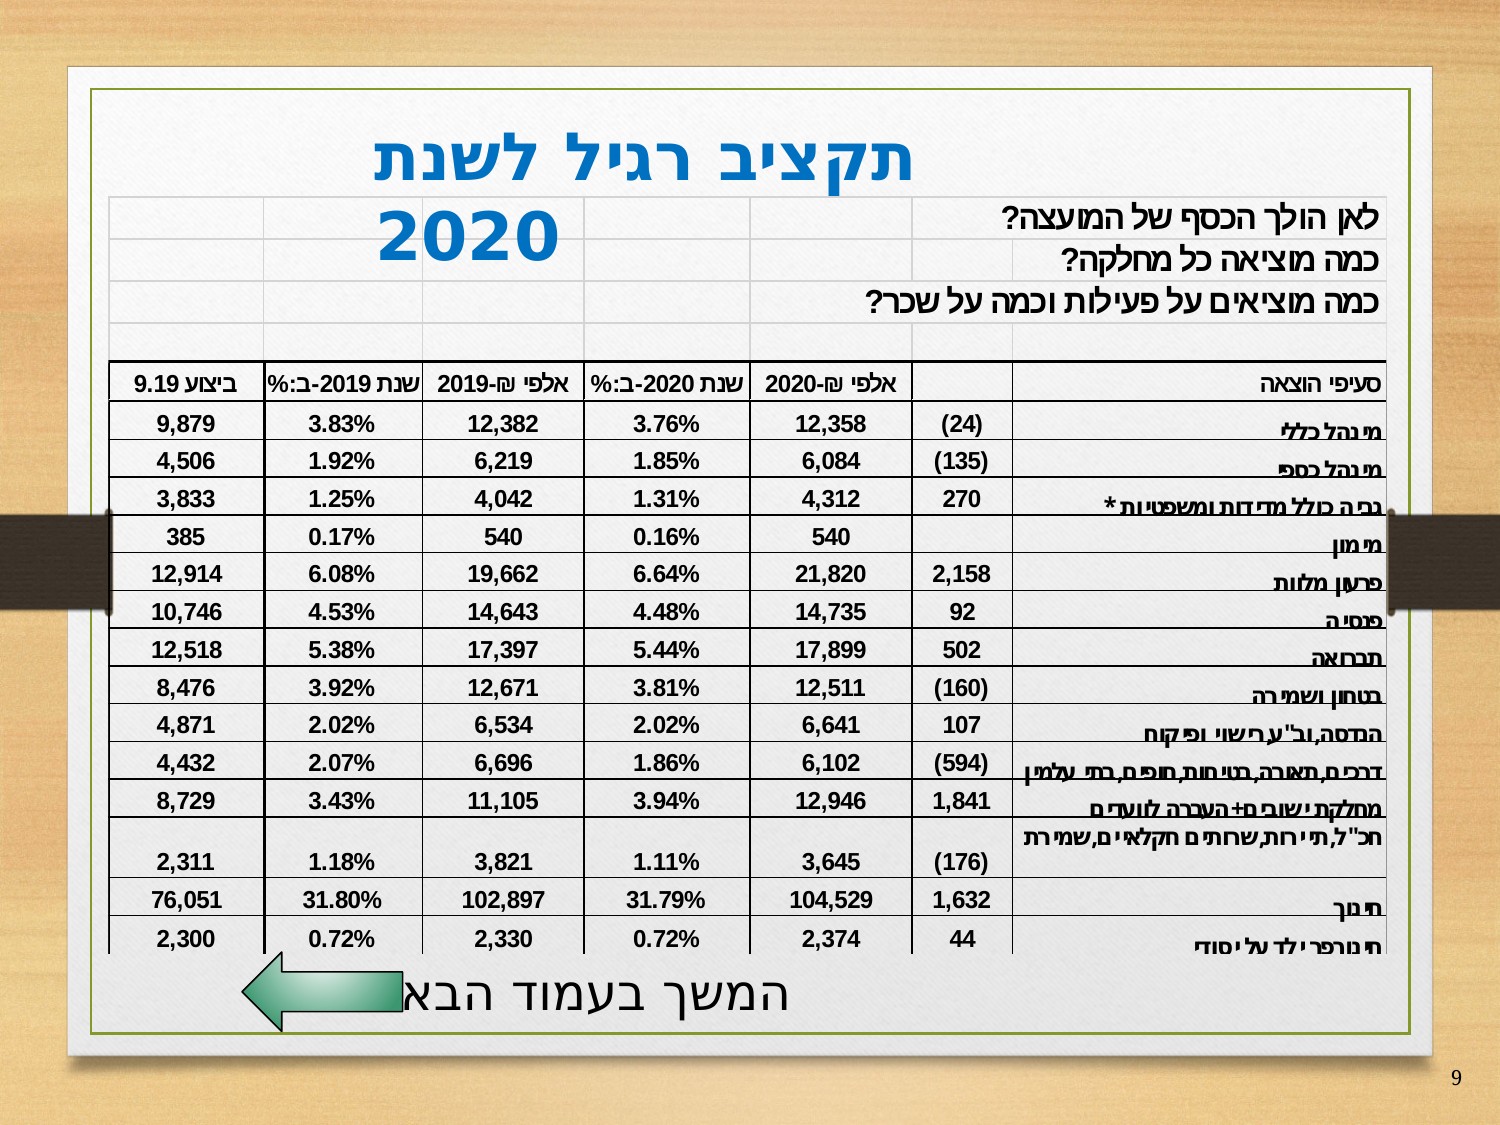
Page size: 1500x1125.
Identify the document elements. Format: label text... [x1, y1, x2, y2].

text_box תקציב רגיל לשנת 2020 [360, 106, 1093, 196]
text_box המשך בעמוד הבא [213, 956, 994, 1125]
text_box [241, 956, 404, 1033]
picture [0, 0, 1500, 1125]
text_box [108, 196, 1389, 956]
slide_number 9 [1352, 1058, 1478, 1099]
